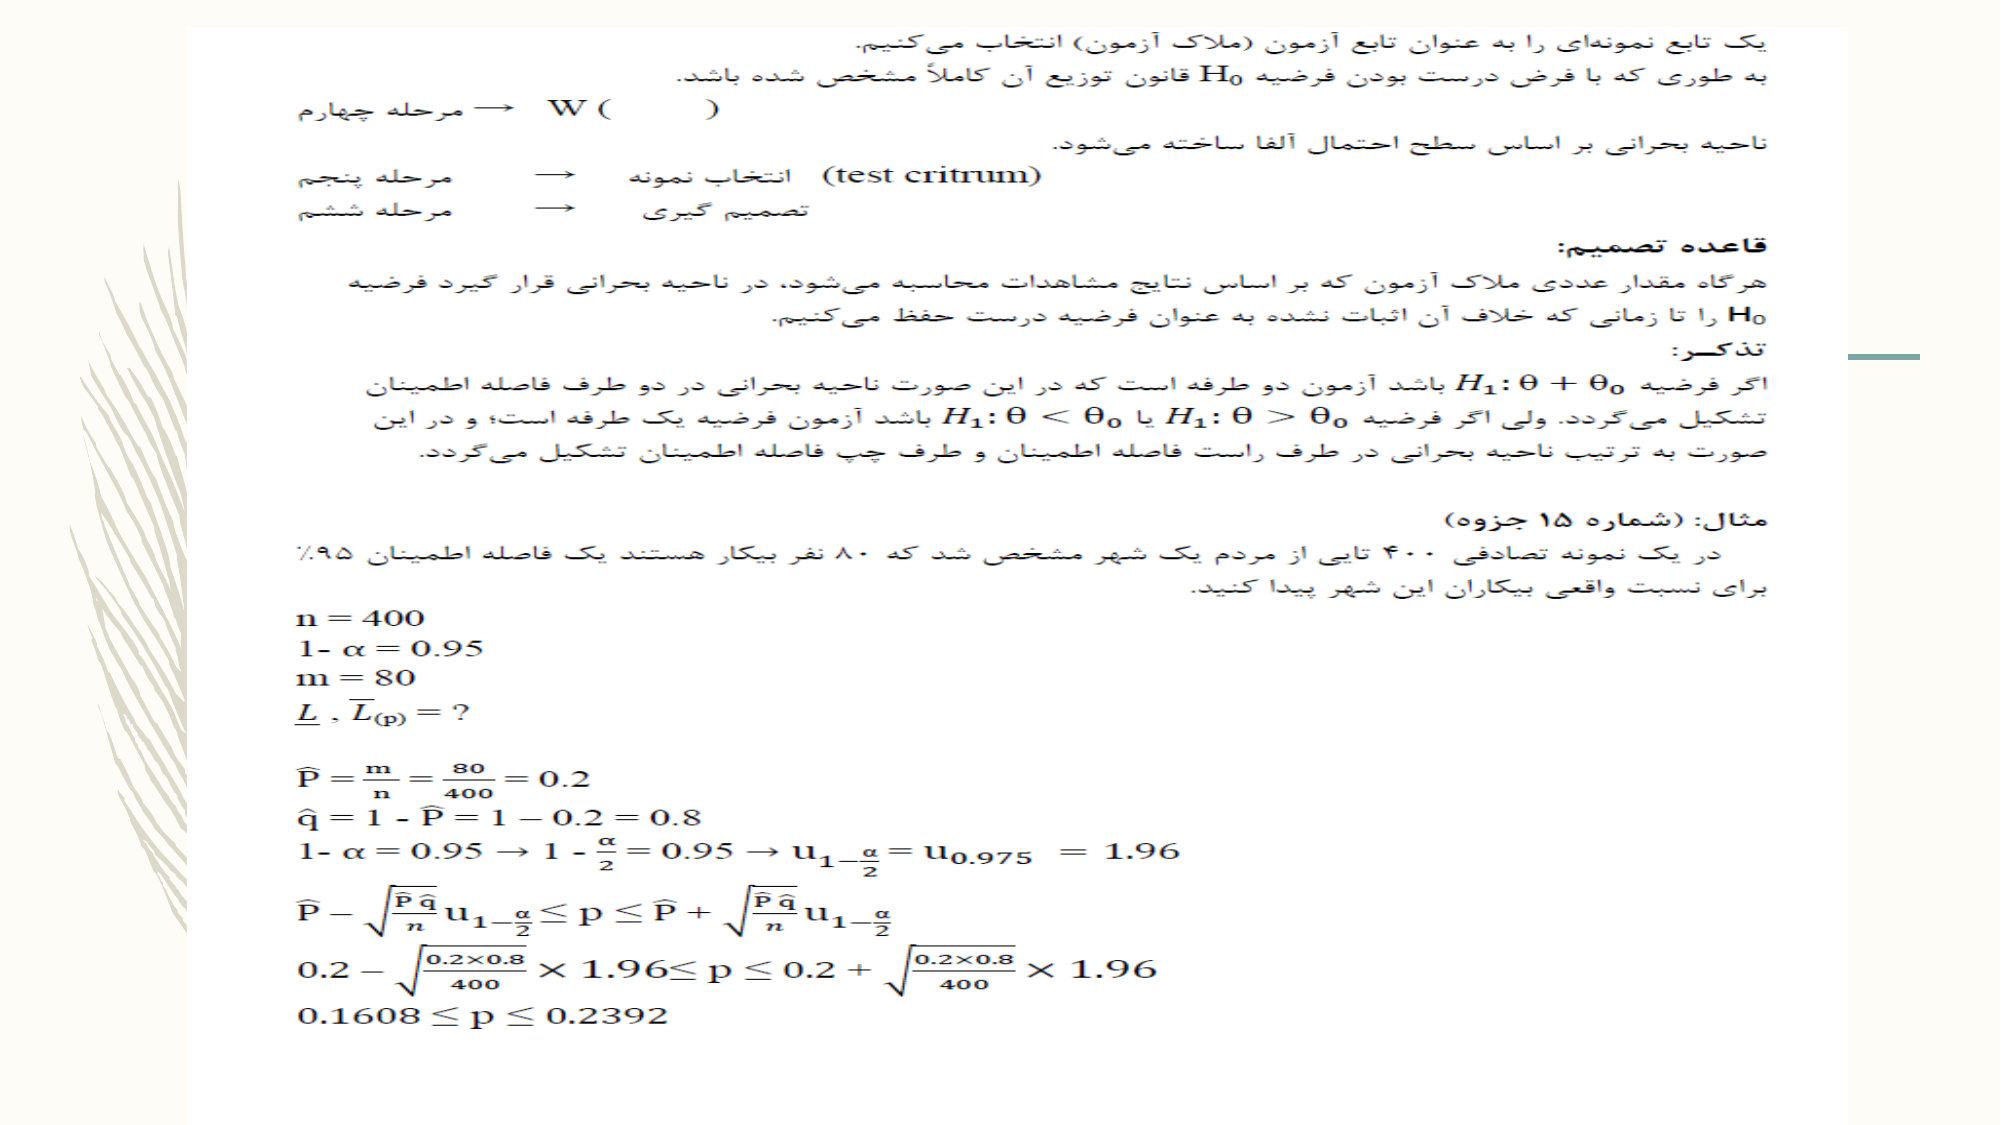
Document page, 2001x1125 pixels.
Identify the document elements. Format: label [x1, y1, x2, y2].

picture [186, 26, 1849, 1125]
